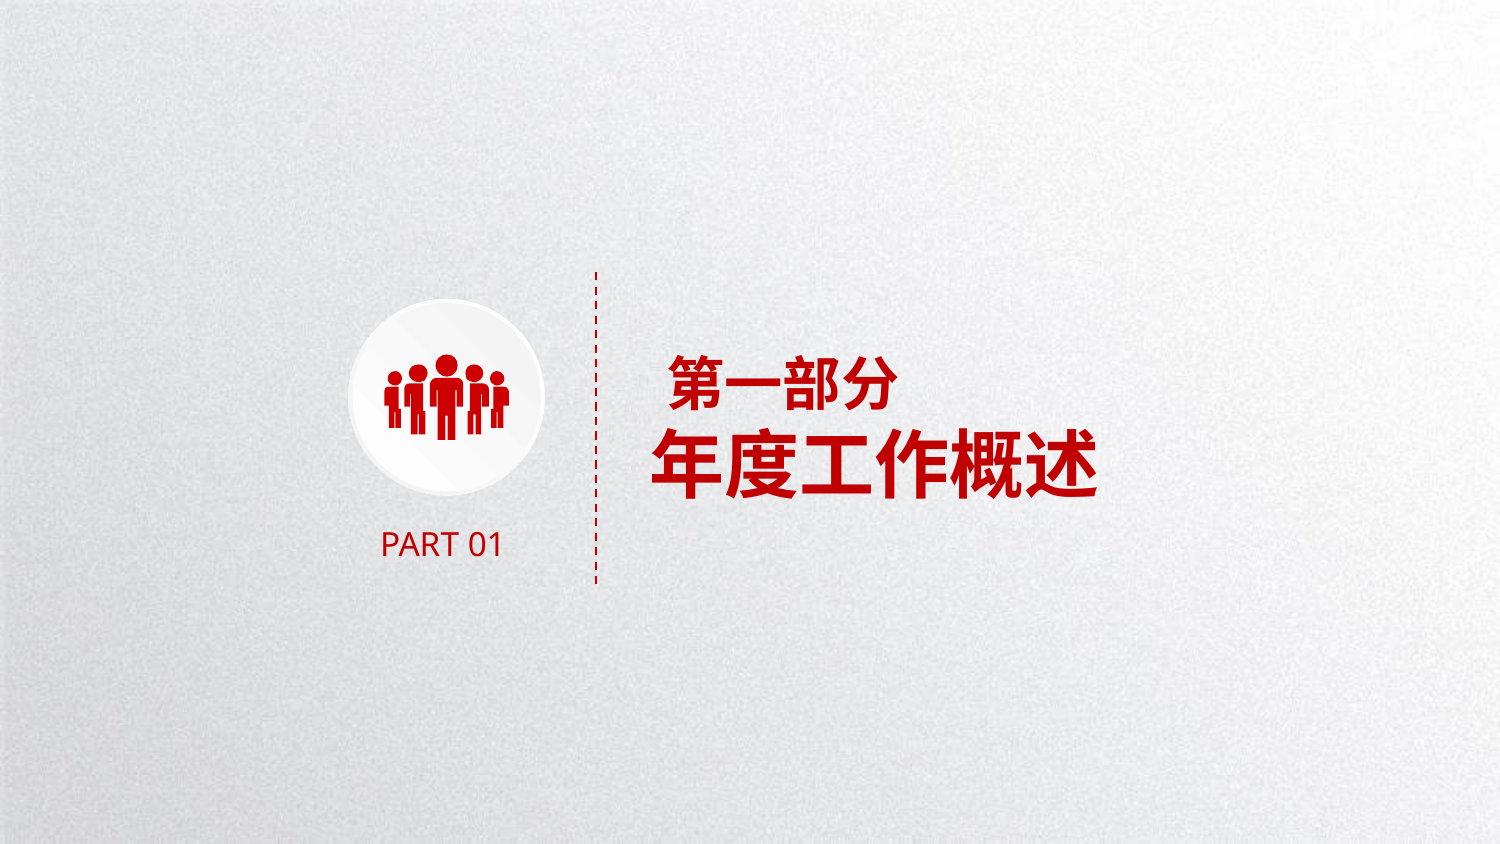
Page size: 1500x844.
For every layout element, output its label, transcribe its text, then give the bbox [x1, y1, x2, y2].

text_box 第一部分 年度工作概述 [634, 339, 1115, 515]
picture [0, 0, 1500, 844]
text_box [348, 298, 545, 496]
text_box PART 01 [380, 523, 529, 564]
